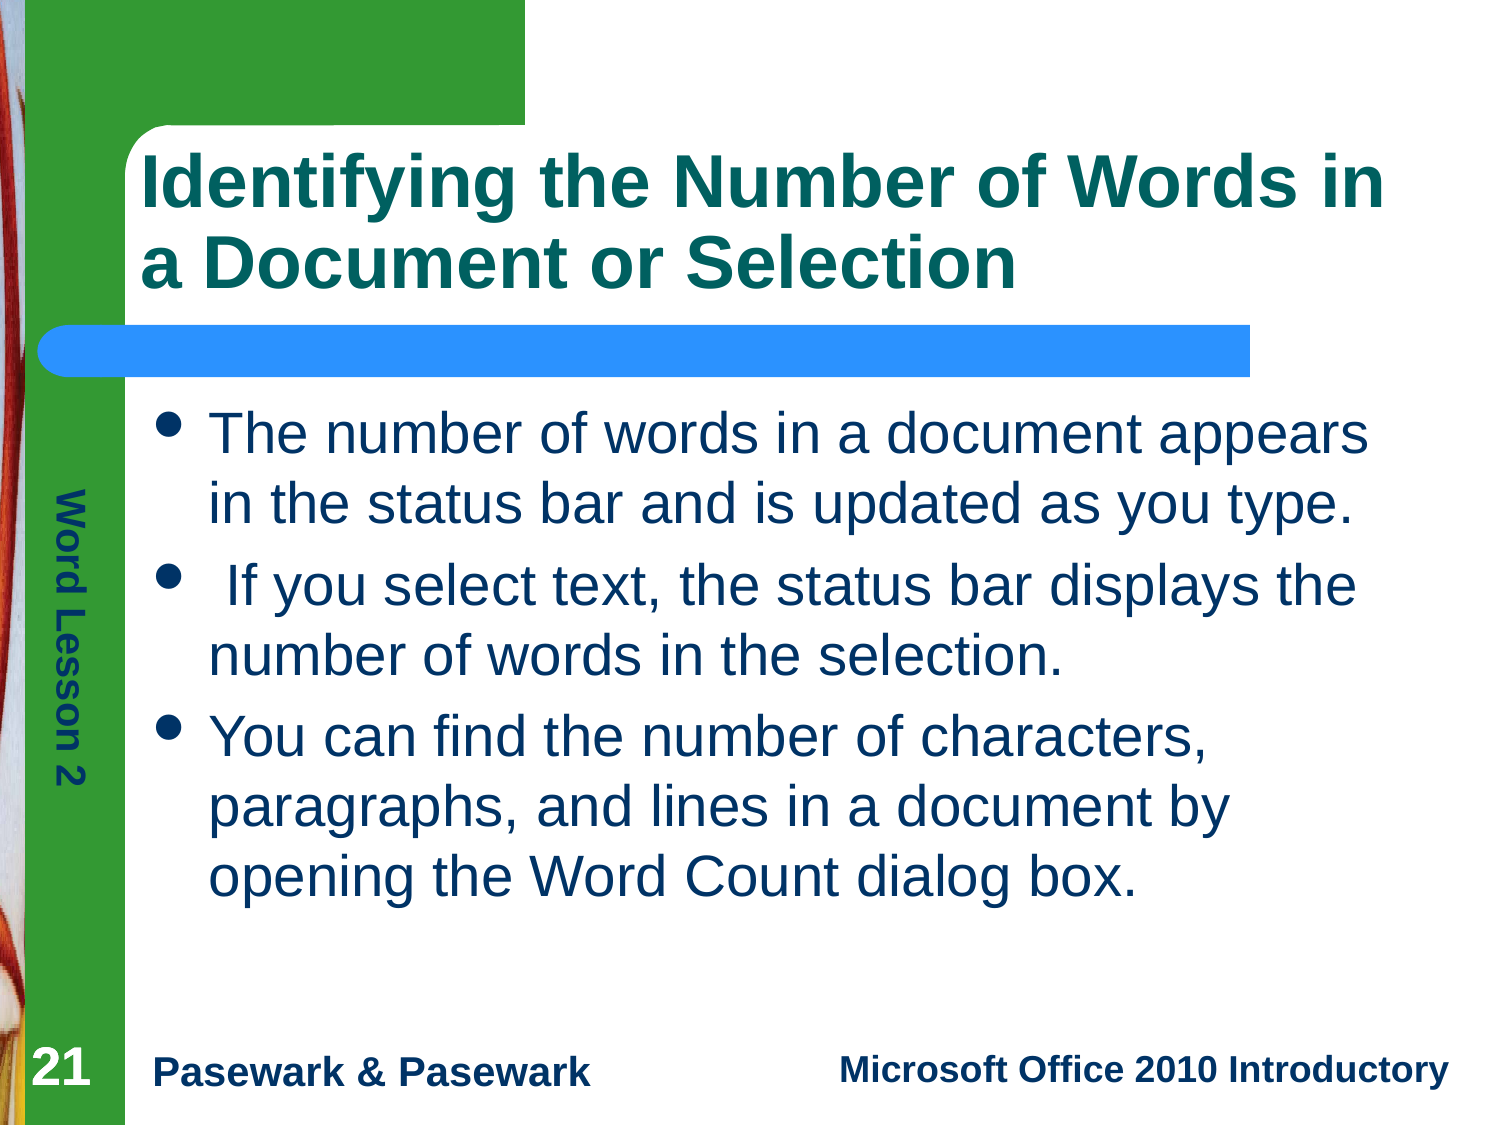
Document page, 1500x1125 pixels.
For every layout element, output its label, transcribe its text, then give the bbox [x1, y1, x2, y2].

picture [0, 0, 25, 1125]
list The number of words in a document appears in the status bar and is updated as you type. If you select text, the status bar displays the number of words in the selection. You can find the number of characters, paragraphs, and lines in a document by opening the Word Count dialog box. [137, 387, 1400, 1038]
text_box 21 [13, 1023, 111, 1105]
title Identifying the Number of Words in a Document or Selection [124, 124, 1426, 313]
